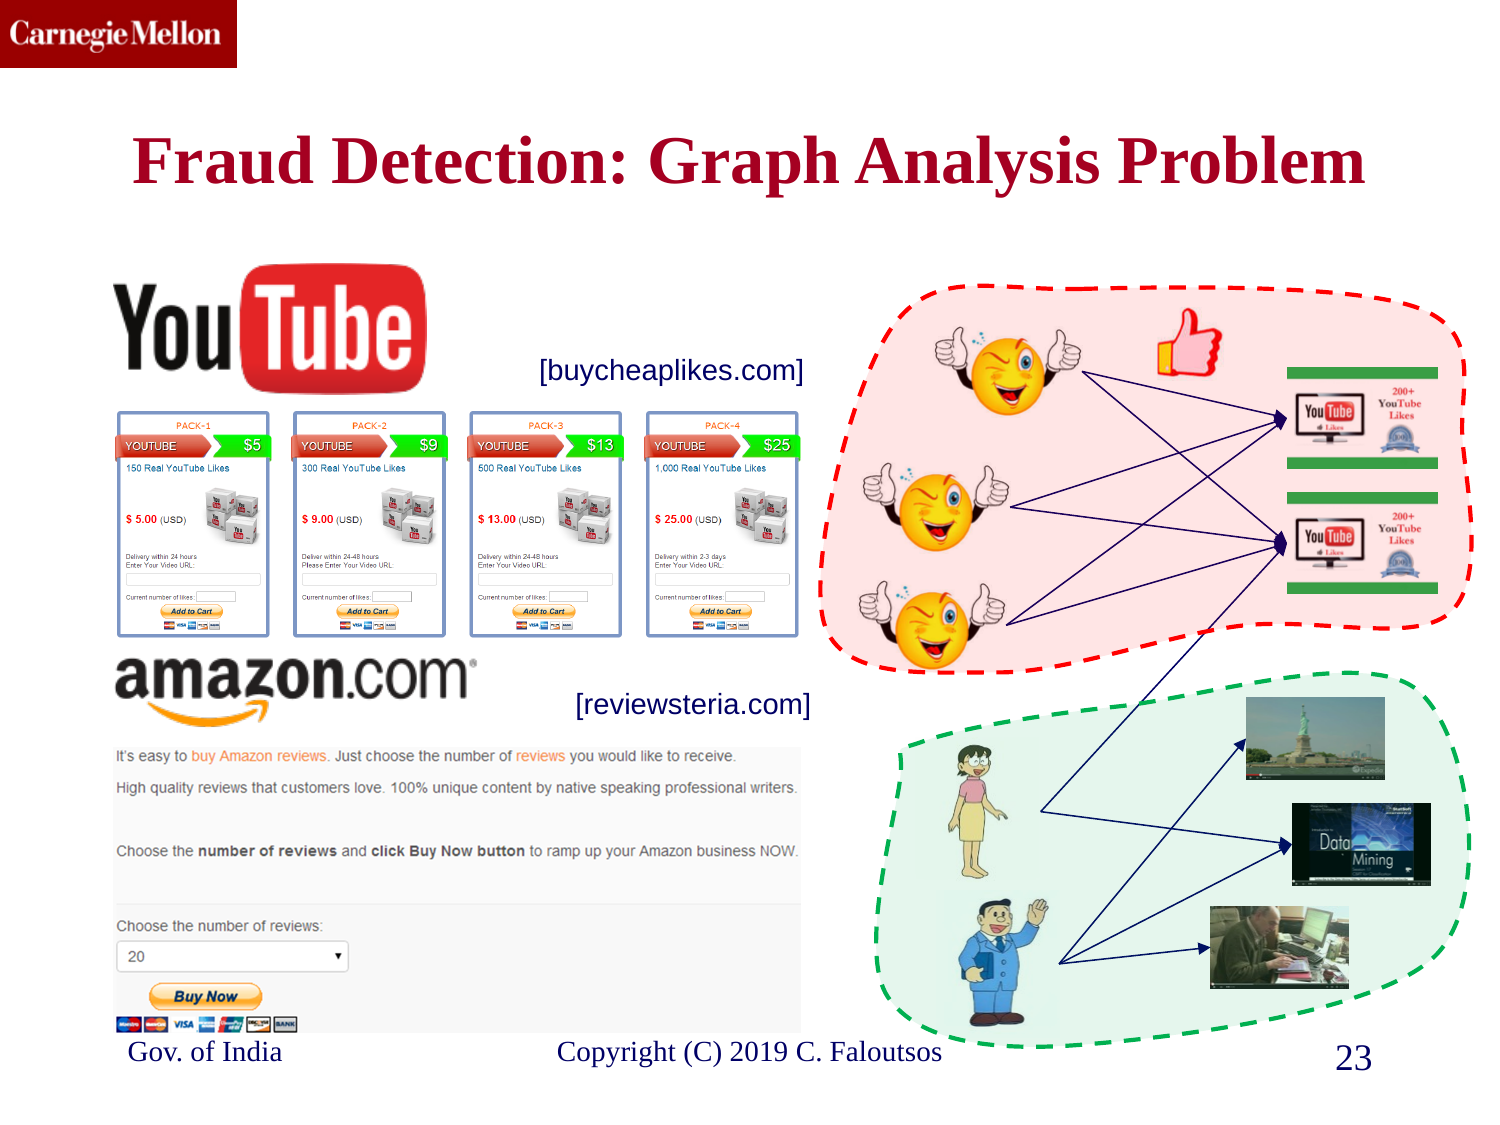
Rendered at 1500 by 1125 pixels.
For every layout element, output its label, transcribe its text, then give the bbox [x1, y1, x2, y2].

text_box [1009, 635, 1035, 675]
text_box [1058, 947, 1211, 965]
picture [0, 0, 237, 68]
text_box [1040, 811, 1286, 845]
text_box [1040, 551, 1288, 811]
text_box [1058, 844, 1293, 946]
text_box [818, 283, 1474, 656]
picture [113, 263, 427, 395]
picture [859, 460, 1005, 555]
slide_number Gov. of India [112, 1041, 426, 1101]
text_box [reviewsteria.com] [560, 678, 827, 729]
picture [1286, 492, 1438, 595]
title Fraud Detection: Graph Analysis Problem [112, 99, 1388, 213]
picture [113, 746, 801, 1034]
footer Copyright (C) 2019 C. Faloutsos [512, 1024, 988, 1101]
picture [113, 656, 481, 731]
text_box [874, 747, 930, 1024]
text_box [1005, 547, 1035, 626]
picture [931, 324, 1083, 419]
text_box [1009, 507, 1281, 544]
picture [113, 409, 801, 641]
picture [1149, 305, 1226, 371]
text_box [buycheaplikes.com] [524, 344, 820, 394]
picture [855, 578, 1007, 673]
text_box [935, 715, 1035, 736]
picture [1210, 905, 1350, 989]
picture [908, 737, 1041, 886]
picture [935, 889, 1060, 1038]
text_box [1006, 670, 1472, 1049]
slide_number 23 [1074, 1024, 1388, 1101]
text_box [1005, 417, 1076, 509]
picture [1291, 802, 1431, 886]
picture [1286, 367, 1438, 469]
picture [1245, 696, 1385, 780]
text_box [1081, 371, 1288, 505]
